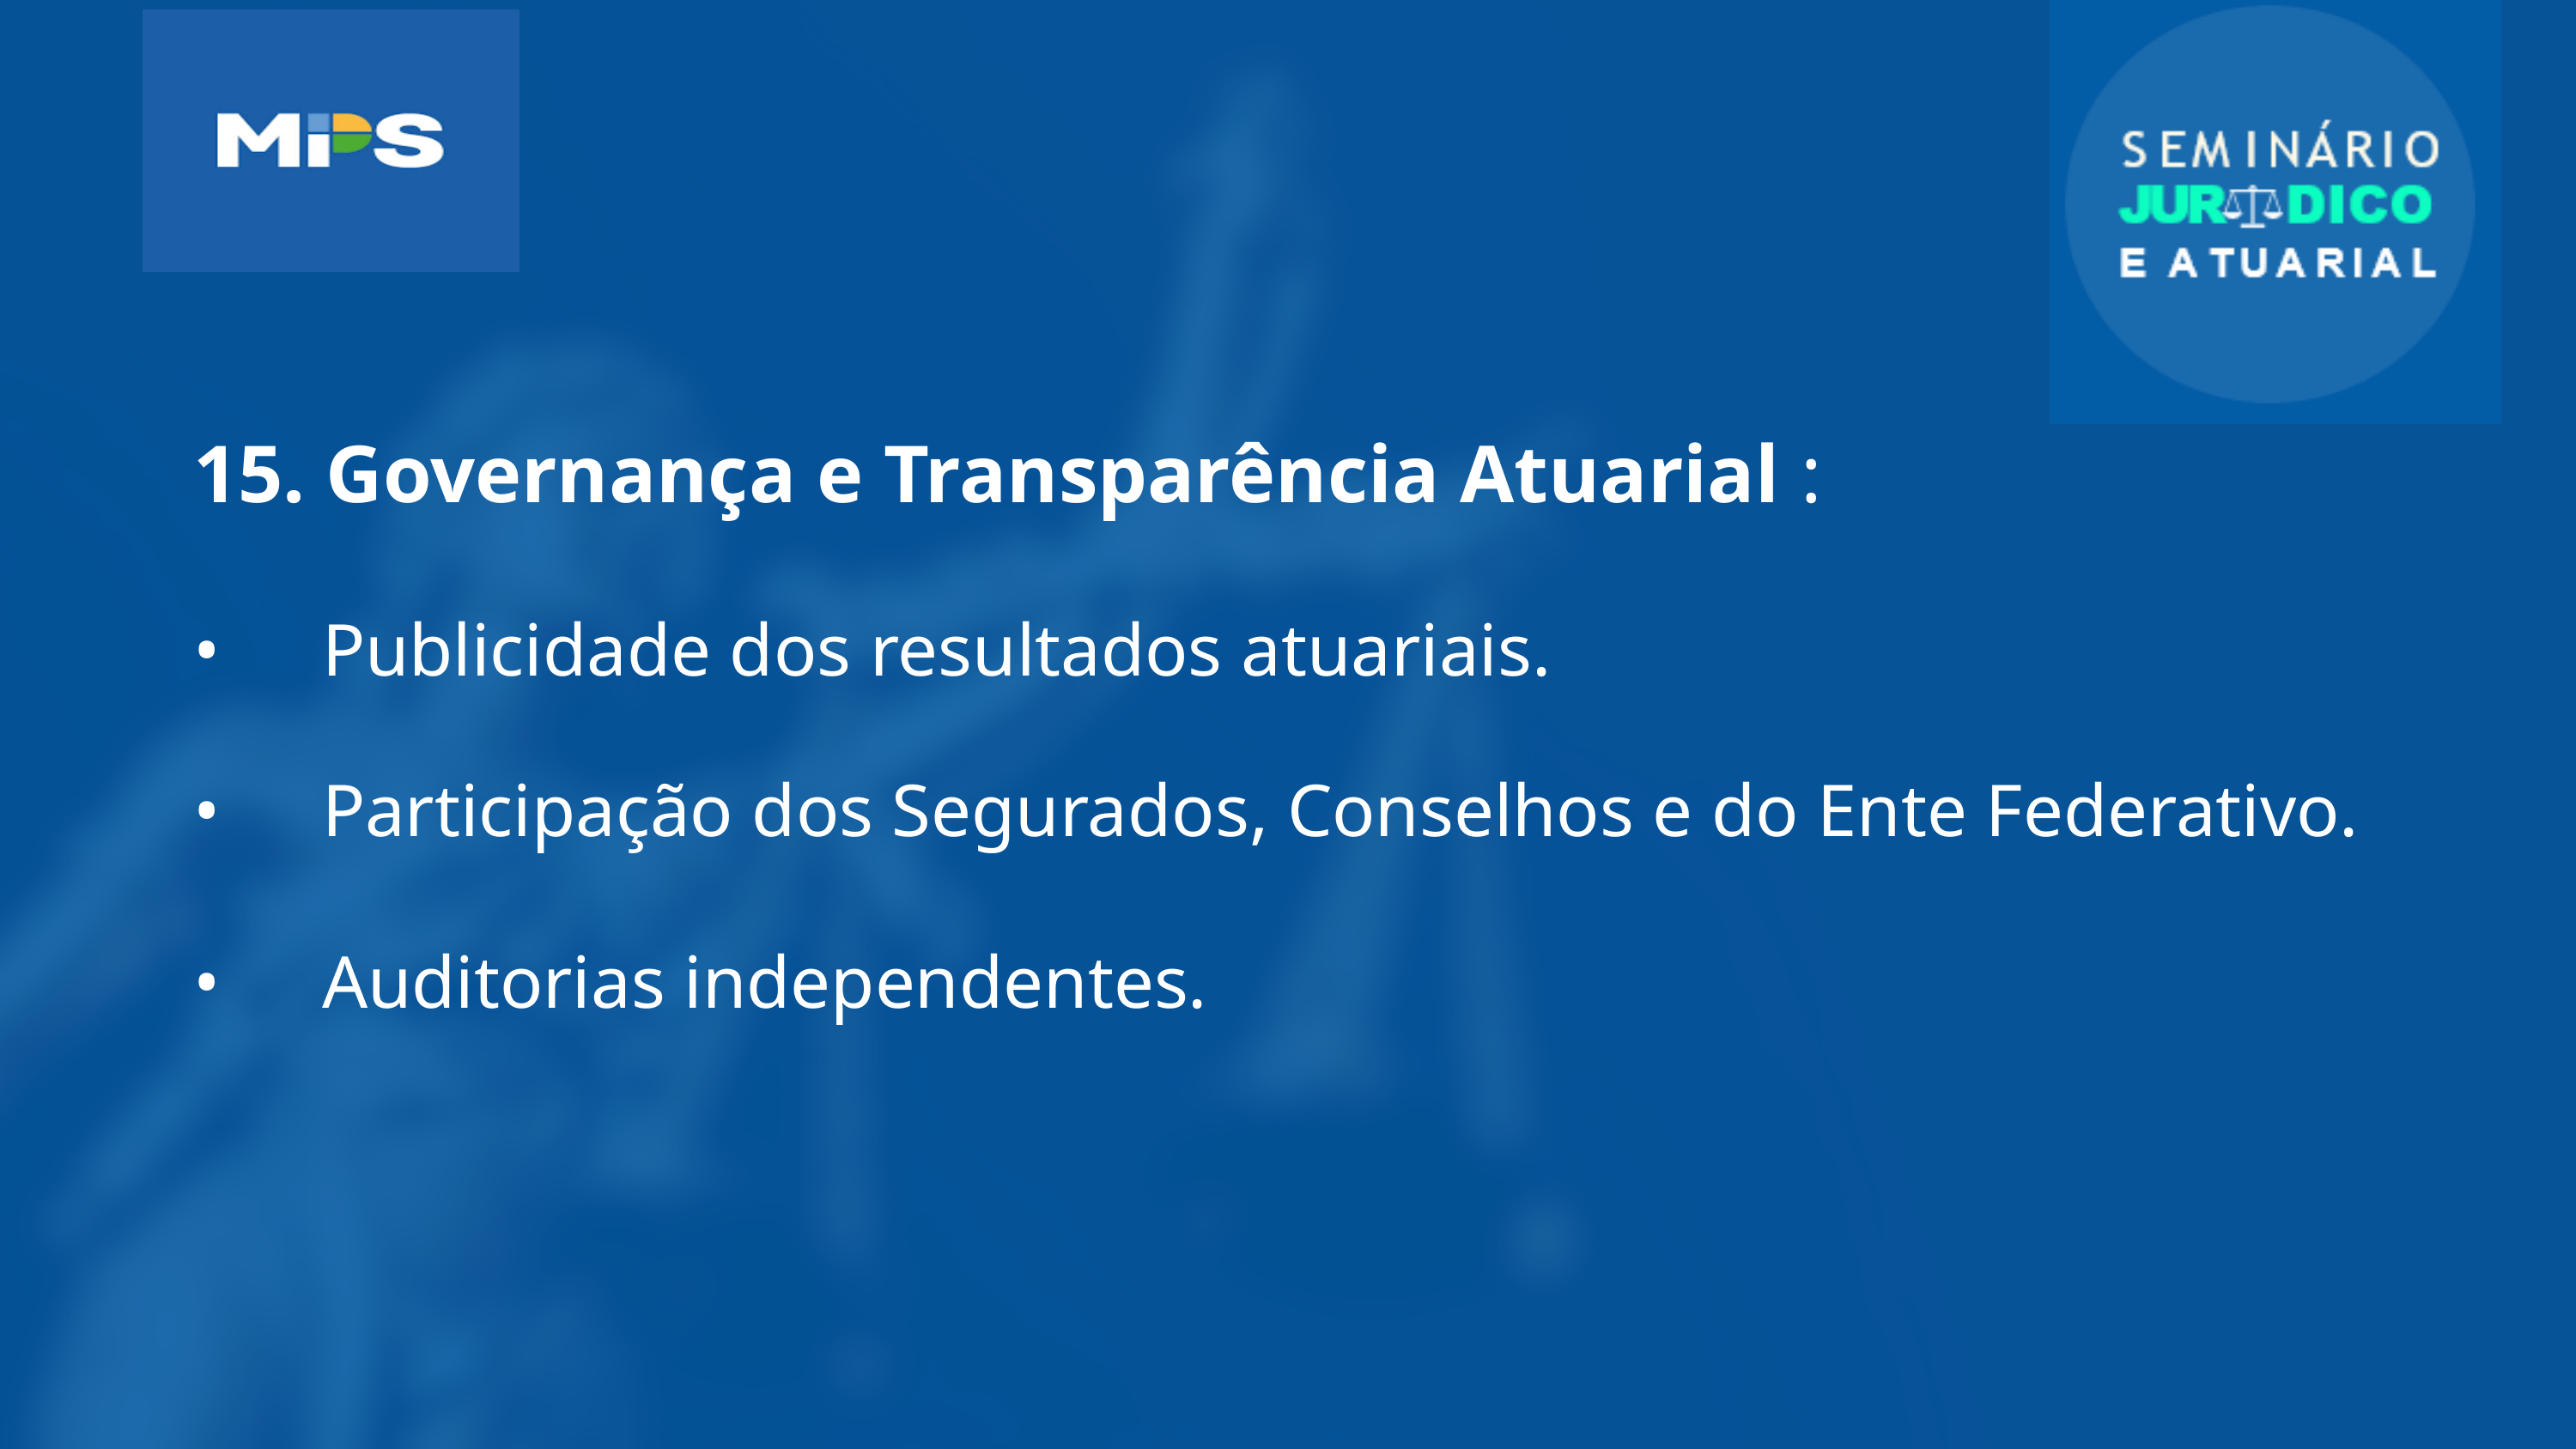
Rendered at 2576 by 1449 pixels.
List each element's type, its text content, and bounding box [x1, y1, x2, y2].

title 15. Governança e Transparência Atuarial : • Publicidade dos resultados atuariais. • Participação dos Segurados, Conselhos e do Ente Federativo. • Auditorias independentes. [193, 423, 2383, 1324]
picture [0, 0, 2576, 1449]
